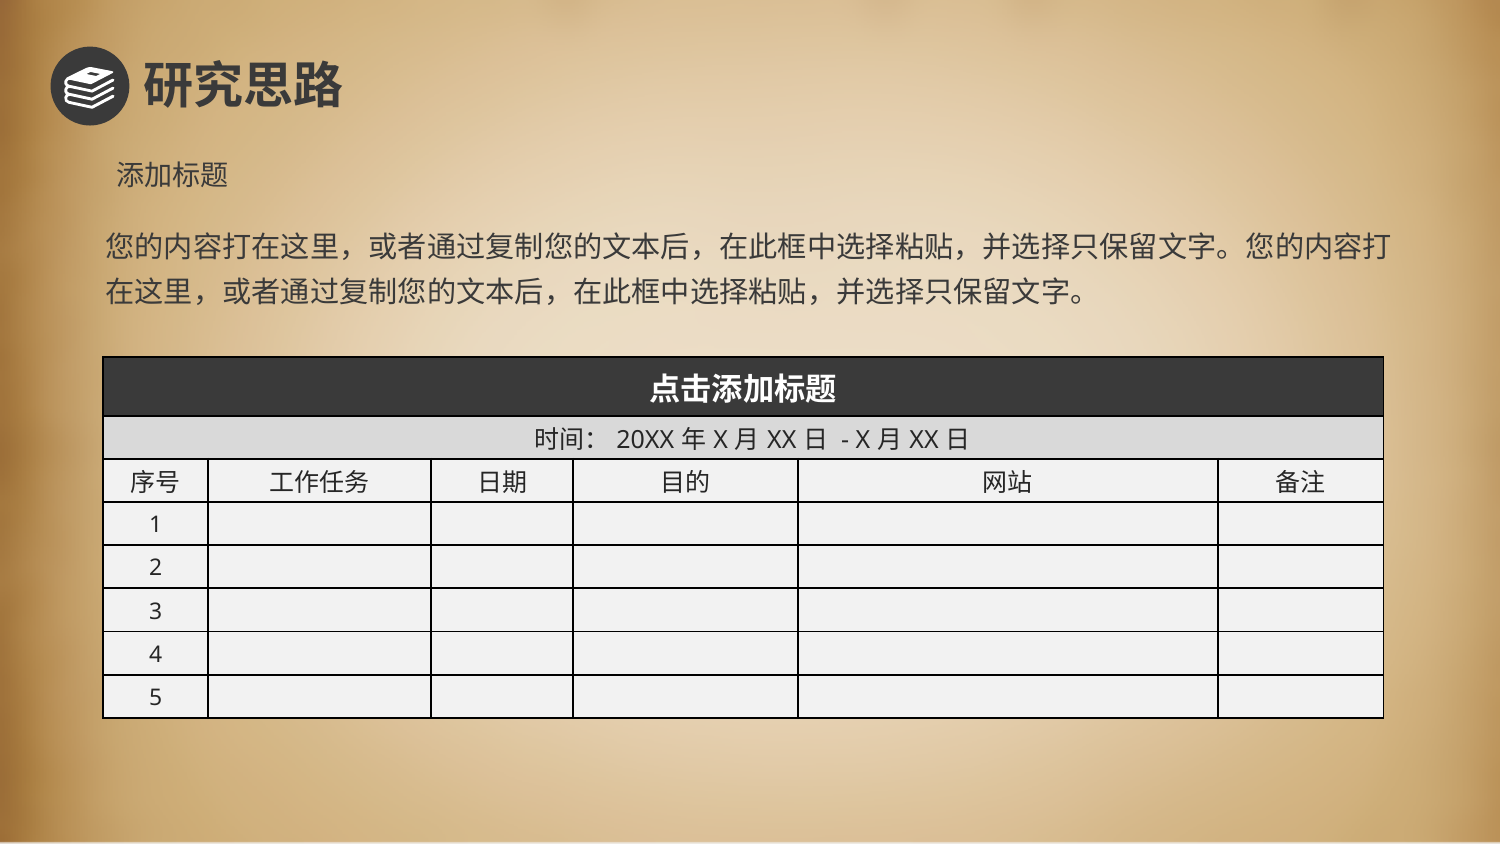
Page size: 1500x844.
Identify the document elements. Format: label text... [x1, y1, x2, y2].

table_cell [209, 589, 430, 631]
table_cell [574, 503, 797, 544]
table_cell [799, 589, 1217, 631]
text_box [90, 150, 1410, 314]
table_header 点击添加标题 [104, 358, 1383, 415]
table_cell 4 [104, 632, 207, 674]
table_cell [209, 632, 430, 674]
table_cell [432, 546, 572, 587]
picture [0, 0, 1500, 844]
table_cell [574, 589, 797, 631]
table_cell [1219, 589, 1383, 631]
table_cell [574, 632, 797, 674]
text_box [51, 47, 129, 125]
table_cell [799, 546, 1217, 587]
table_cell [432, 589, 572, 631]
table_cell 5 [104, 676, 207, 717]
table_cell 3 [104, 589, 207, 631]
table_cell 2 [104, 546, 207, 587]
table_cell [209, 676, 430, 717]
table_cell [799, 676, 1217, 717]
table_cell [209, 546, 430, 587]
table_cell 日期 [432, 460, 572, 501]
table_cell [1219, 546, 1383, 587]
table_cell [799, 503, 1217, 544]
table_cell [799, 632, 1217, 674]
table_cell [432, 632, 572, 674]
table_cell [209, 503, 430, 544]
table_cell 时间：20XX年X月XX日 - X月XX日 [104, 417, 1383, 458]
table_cell 工作任务 [209, 460, 430, 501]
table_cell [1219, 676, 1383, 717]
table_cell [1219, 632, 1383, 674]
table_cell [574, 676, 797, 717]
table_cell 目的 [574, 460, 797, 501]
table_cell 序号 [104, 460, 207, 501]
text_box 研究思路 [128, 46, 411, 121]
table_cell [432, 503, 572, 544]
table_cell 网站 [799, 460, 1217, 501]
table_cell [1219, 503, 1383, 544]
table_cell 备注 [1219, 460, 1383, 501]
table_cell [574, 546, 797, 587]
table_cell 1 [104, 503, 207, 544]
table_cell [432, 676, 572, 717]
